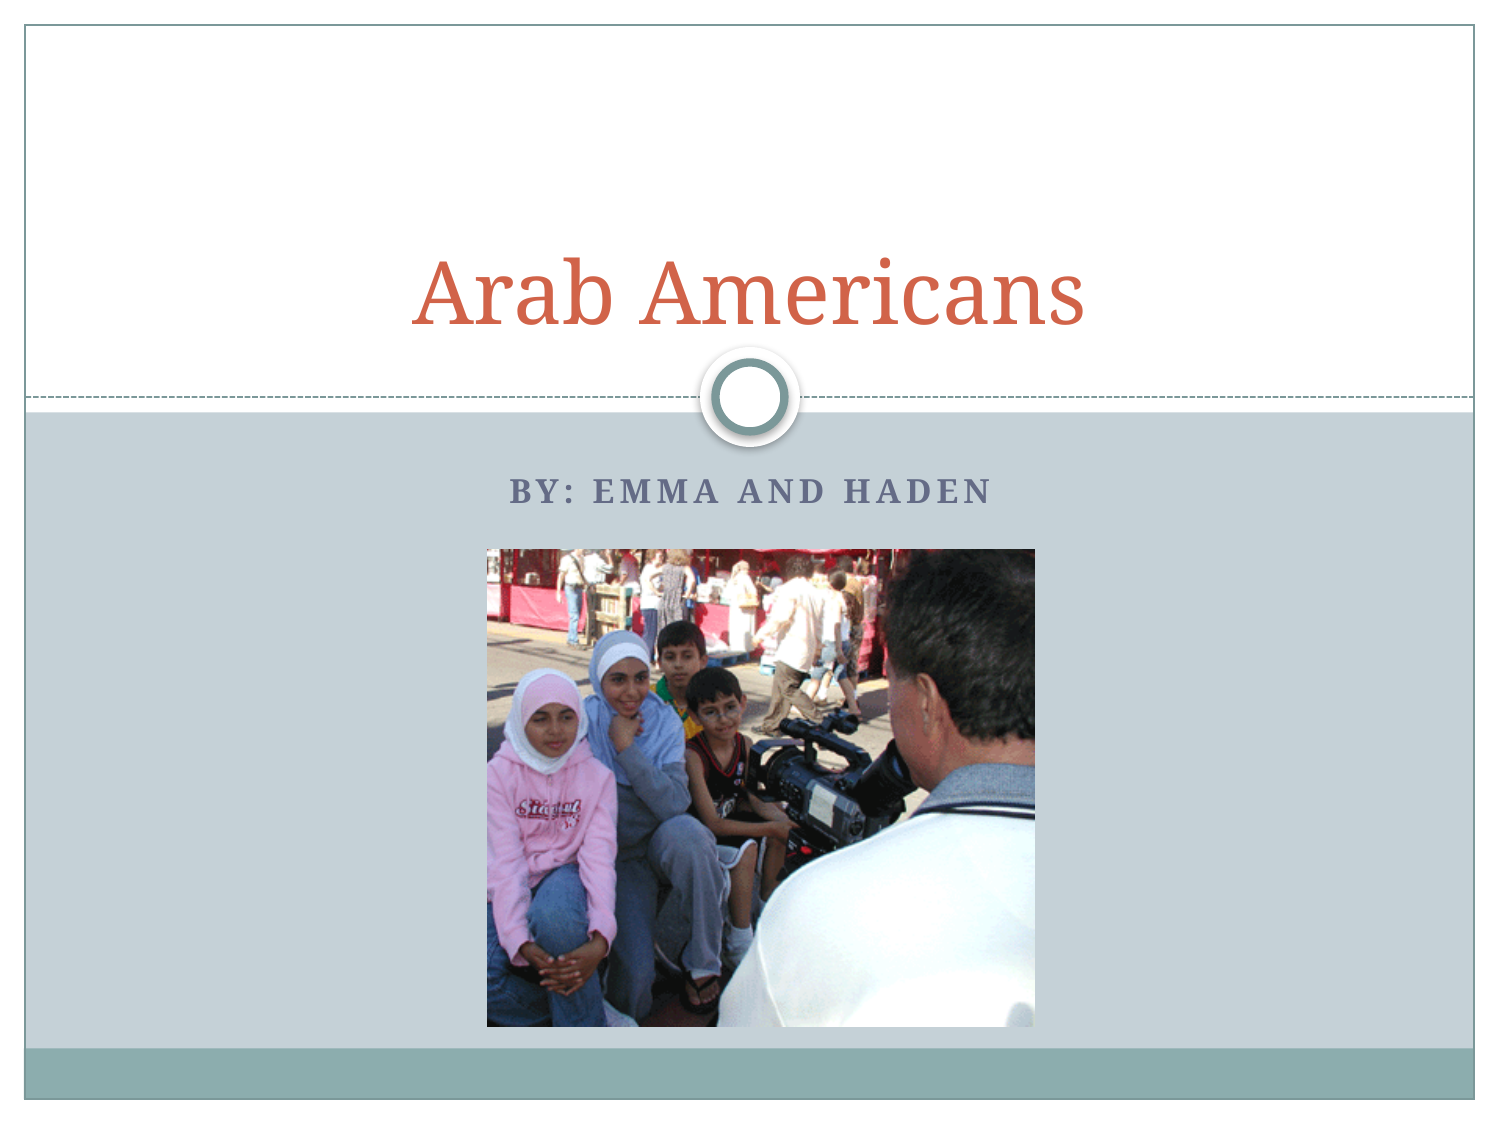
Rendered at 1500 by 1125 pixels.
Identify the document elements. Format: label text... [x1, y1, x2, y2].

title Arab Americans [112, 62, 1388, 350]
picture [487, 549, 1035, 1027]
subtitle By: Emma and Haden [225, 462, 1275, 750]
